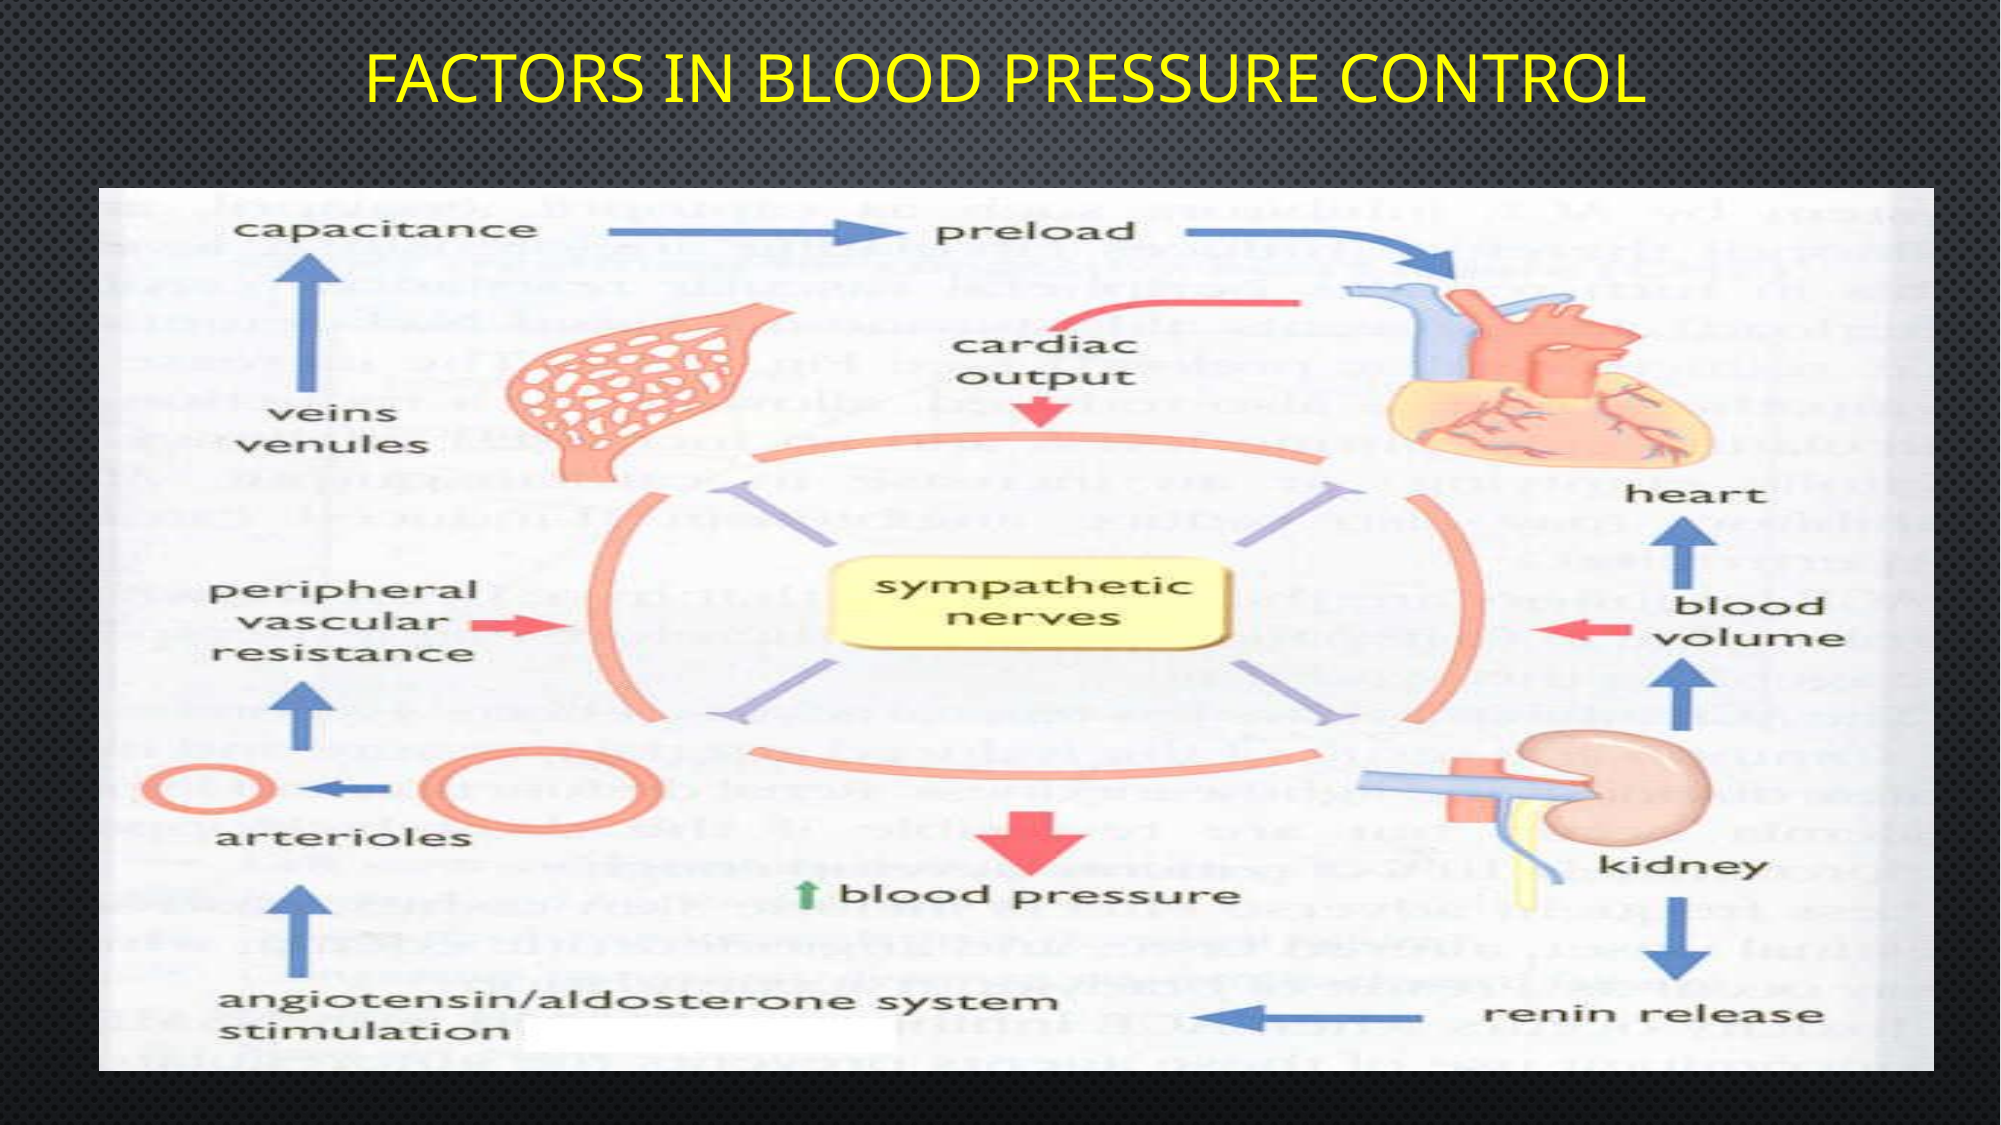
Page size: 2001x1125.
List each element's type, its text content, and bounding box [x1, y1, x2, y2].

picture [99, 188, 1934, 1071]
text_box FACTORS IN BLOOD PRESSURE CONTROL [348, 28, 1664, 123]
